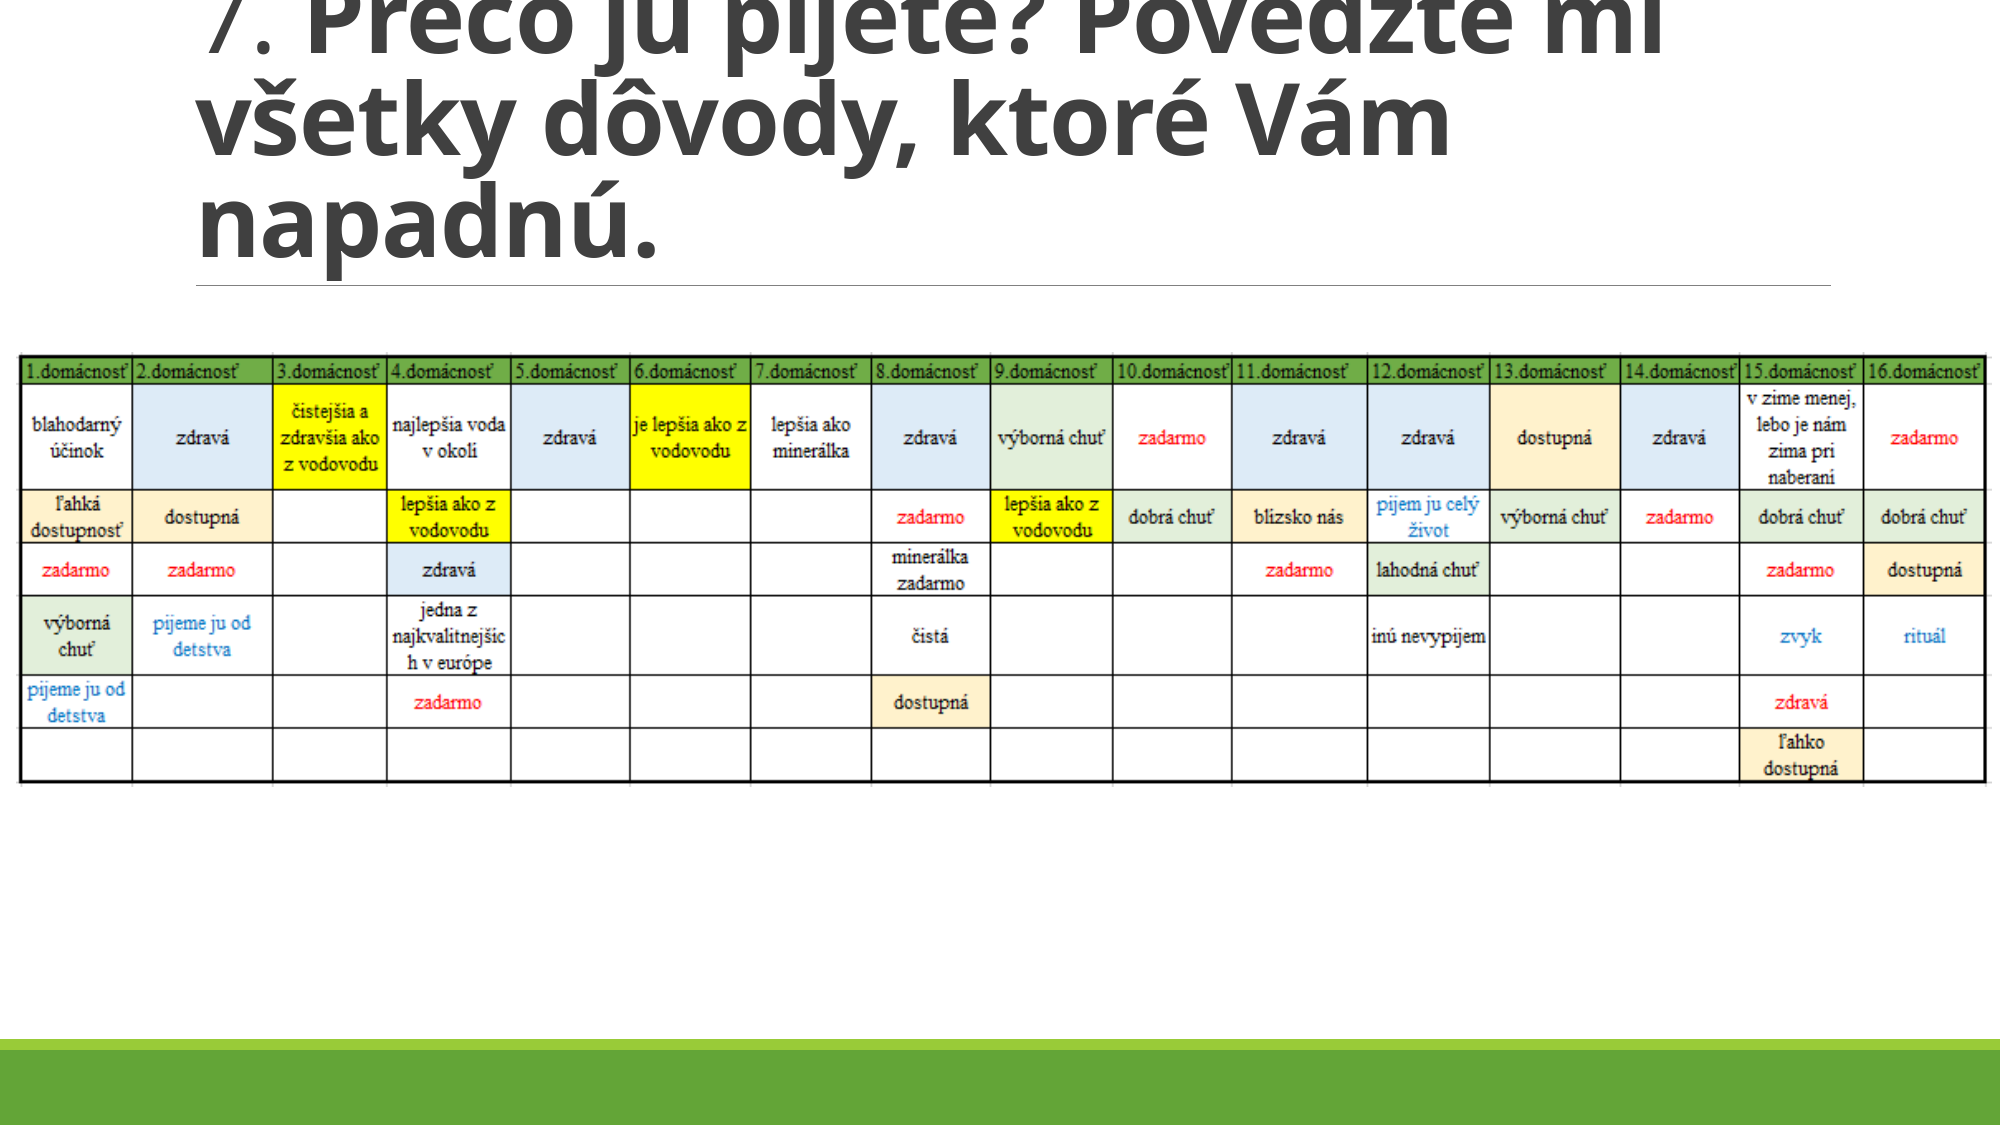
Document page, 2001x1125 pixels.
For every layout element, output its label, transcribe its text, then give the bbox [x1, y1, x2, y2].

title 7. Prečo ju pijete? Povedzte mi všetky dôvody, ktoré Vám napadnú. [180, 47, 1830, 285]
picture [16, 351, 1993, 788]
